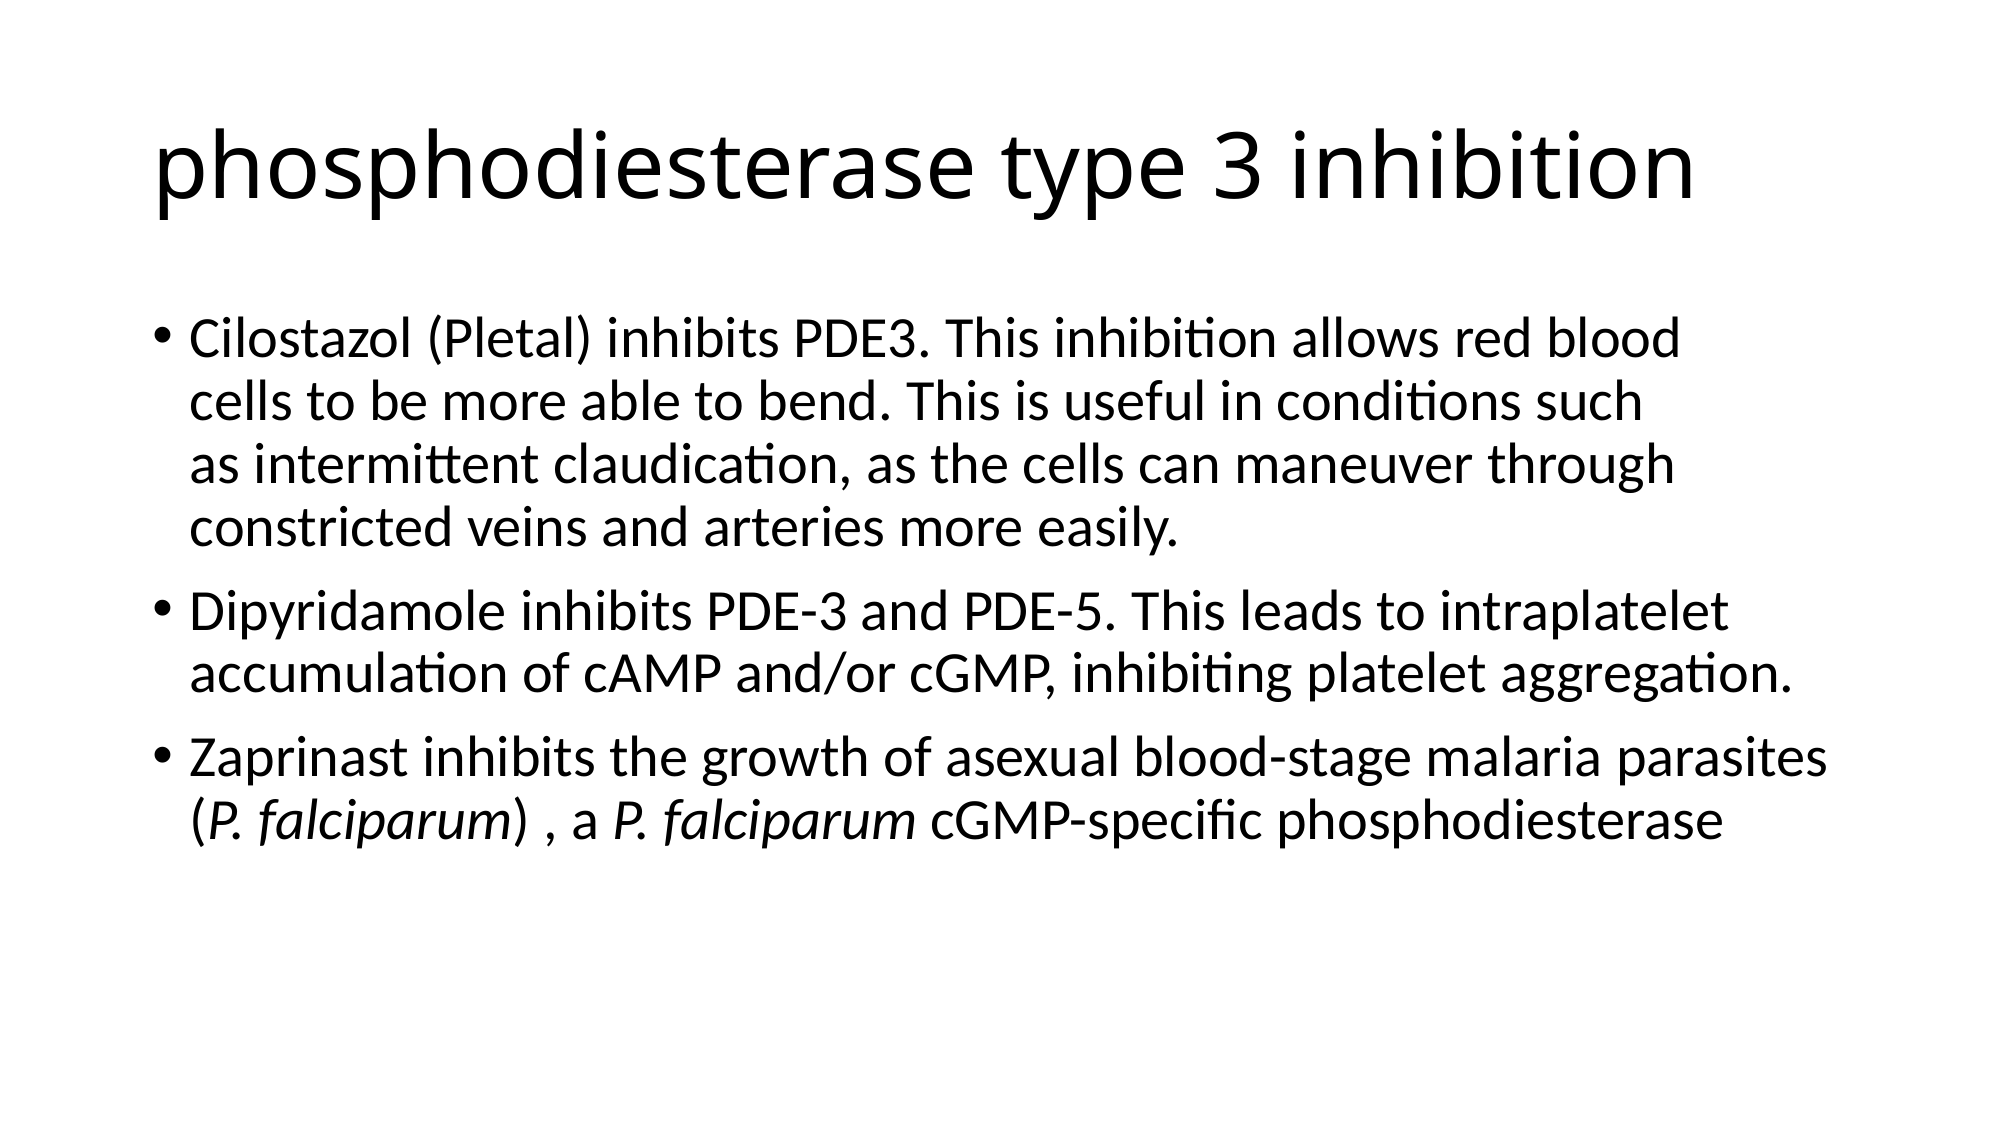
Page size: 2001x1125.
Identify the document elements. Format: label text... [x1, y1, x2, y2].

list Cilostazol (Pletal) inhibits PDE3. This inhibition allows red blood cells to be more able to bend. This is useful in conditions such as intermittent claudication, as the cells can maneuver through constricted veins and arteries more easily. Dipyridamole inhibits PDE-3 and PDE-5. This leads to intraplatelet accumulation of cAMP and/or cGMP, inhibiting platelet aggregation. Zaprinast inhibits the growth of asexual blood-stage malaria parasites (P. falciparum) , a P. falciparum cGMP-specific phosphodiesterase [137, 299, 1863, 1014]
title phosphodiesterase type 3 inhibition [137, 59, 1863, 278]
